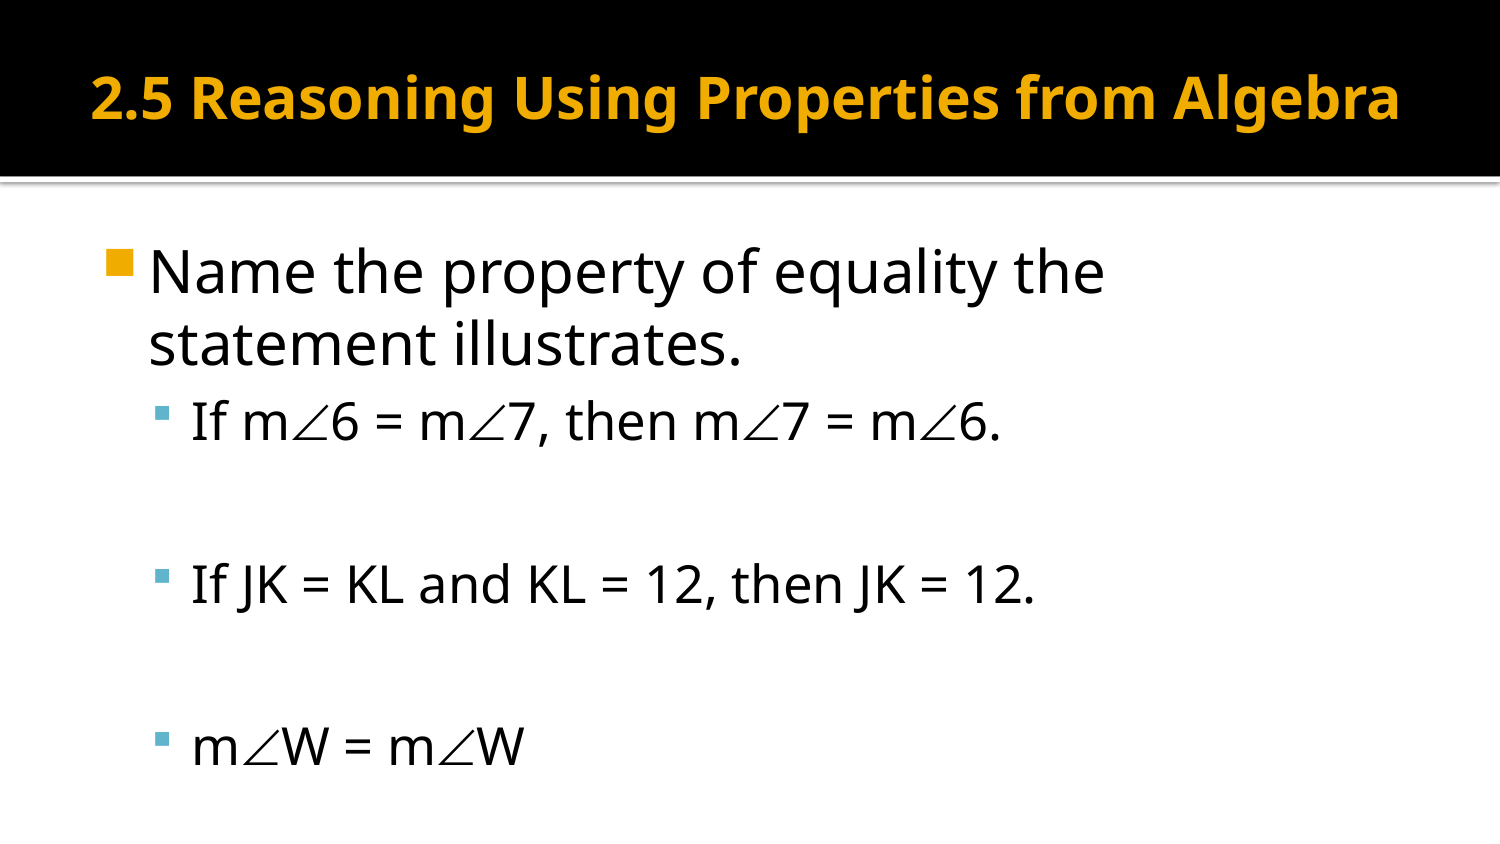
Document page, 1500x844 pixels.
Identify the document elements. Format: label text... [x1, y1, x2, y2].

title 2.5 Reasoning Using Properties from Algebra [75, 19, 1425, 174]
list Name the property of equality the statement illustrates. If m6 = m7, then m7 = m6. If JK = KL and KL = 12, then JK = 12. mW = mW [75, 218, 1425, 788]
